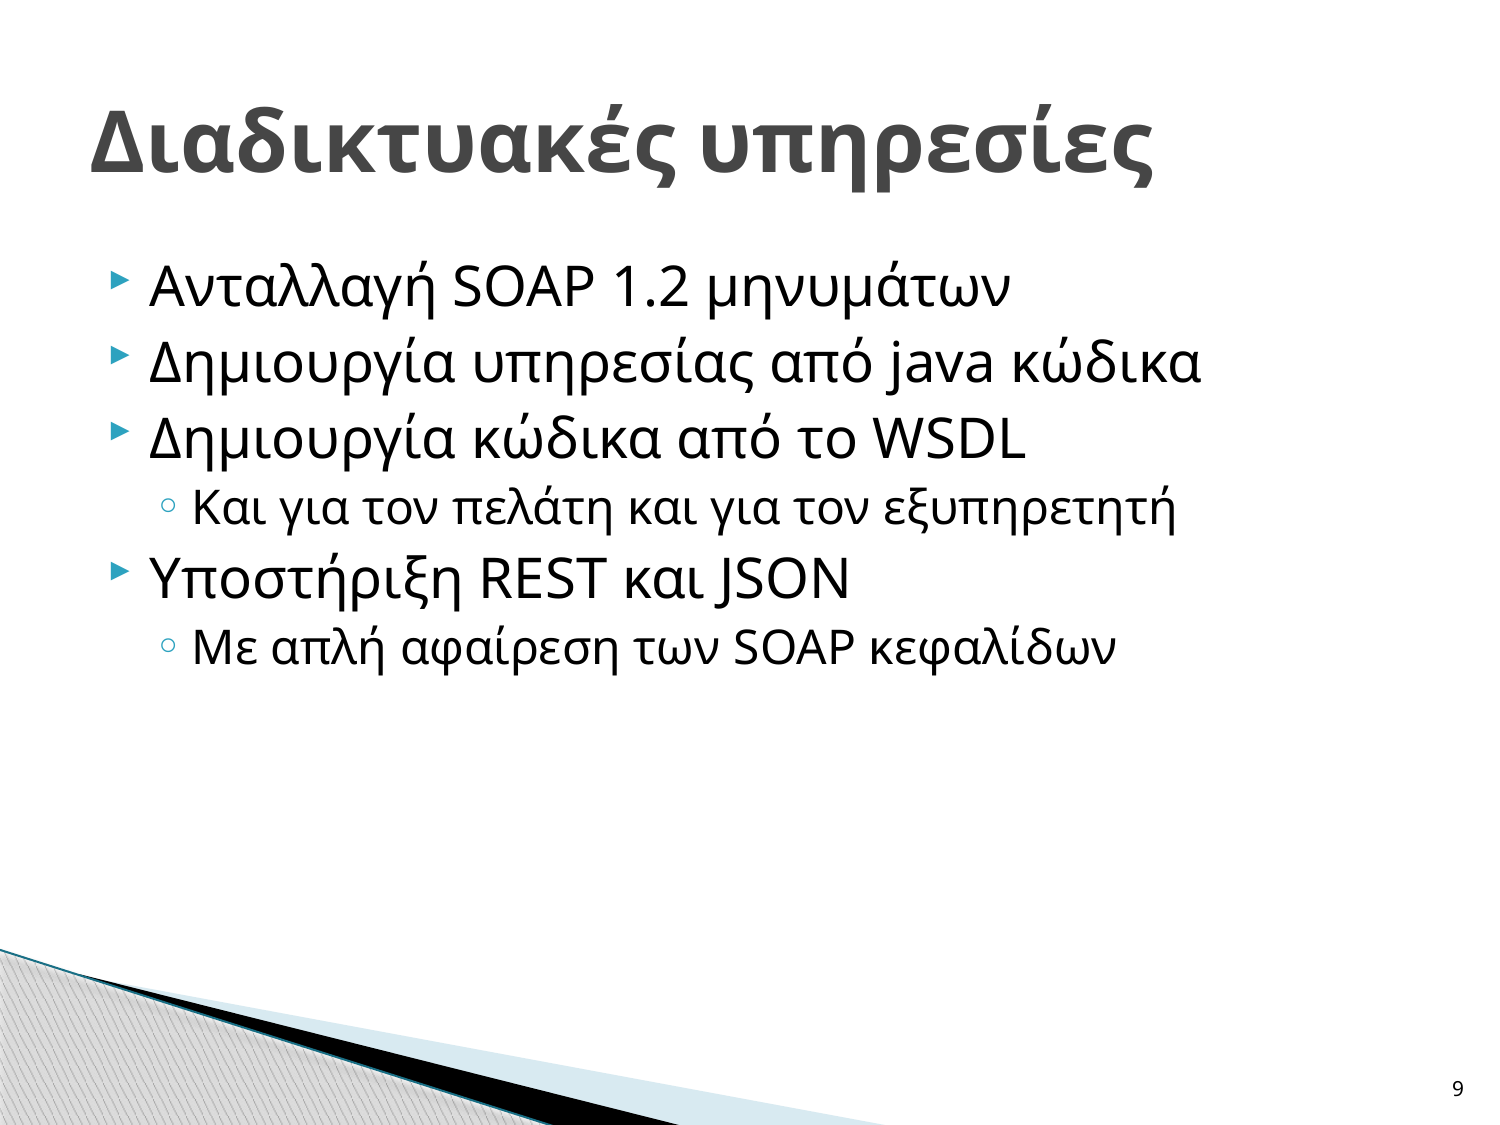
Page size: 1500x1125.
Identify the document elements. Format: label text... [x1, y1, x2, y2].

list Ανταλλαγή SOAP 1.2 μηνυμάτων Δημιουργία υπηρεσίας από java κώδικα Δημιουργία κώδικα από το WSDL Και για τον πελάτη και για τον εξυπηρετητή Υποστήριξη REST και JSON Με απλή αφαίρεση των SOAP κεφαλίδων [75, 243, 1425, 986]
slide_number 9 [1418, 1051, 1479, 1112]
title Διαδικτυακές υπηρεσίες [75, 45, 1425, 233]
